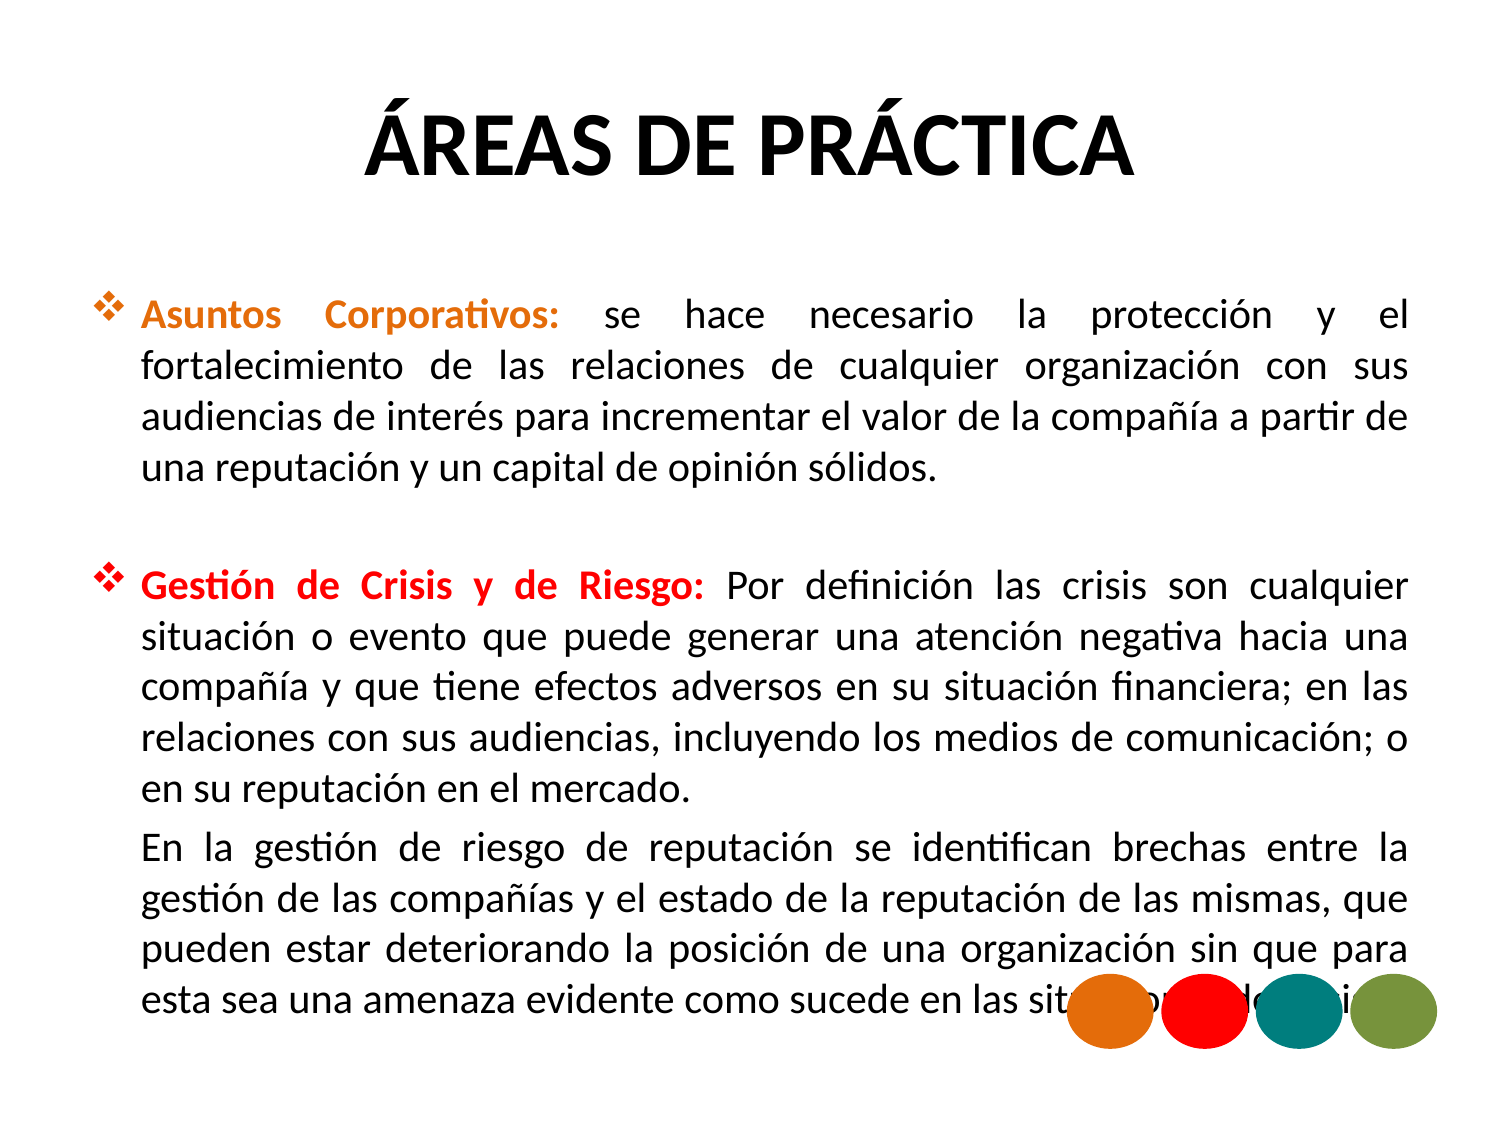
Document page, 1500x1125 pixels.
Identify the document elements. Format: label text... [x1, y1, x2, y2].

title ÁREAS DE PRÁCTICA [75, 45, 1425, 219]
text_box [1350, 973, 1438, 1049]
list Asuntos Corporativos: se hace necesario la protección y el fortalecimiento de las relaciones de cualquier organización con sus audiencias de interés para incrementar el valor de la compañía a partir de una reputación y un capital de opinión sólidos. Gestión de Crisis y de Riesgo: Por definición las crisis son cualquier situación o evento que puede generar una atención negativa hacia una compañía y que tiene efectos adversos en su situación financiera; en las relaciones con sus audiencias, incluyendo los medios de comunicación; o en su reputación en el mercado. En la gestión de riesgo de reputación se identifican brechas entre la gestión de las compañías y el estado de la reputación de las mismas, que pueden estar deteriorando la posición de una organización sin que para esta sea una amenaza evidente como sucede en las situaciones de crisis. [75, 219, 1425, 1040]
text_box [1066, 973, 1154, 1049]
text_box [1161, 973, 1249, 1049]
text_box [1255, 973, 1343, 1049]
